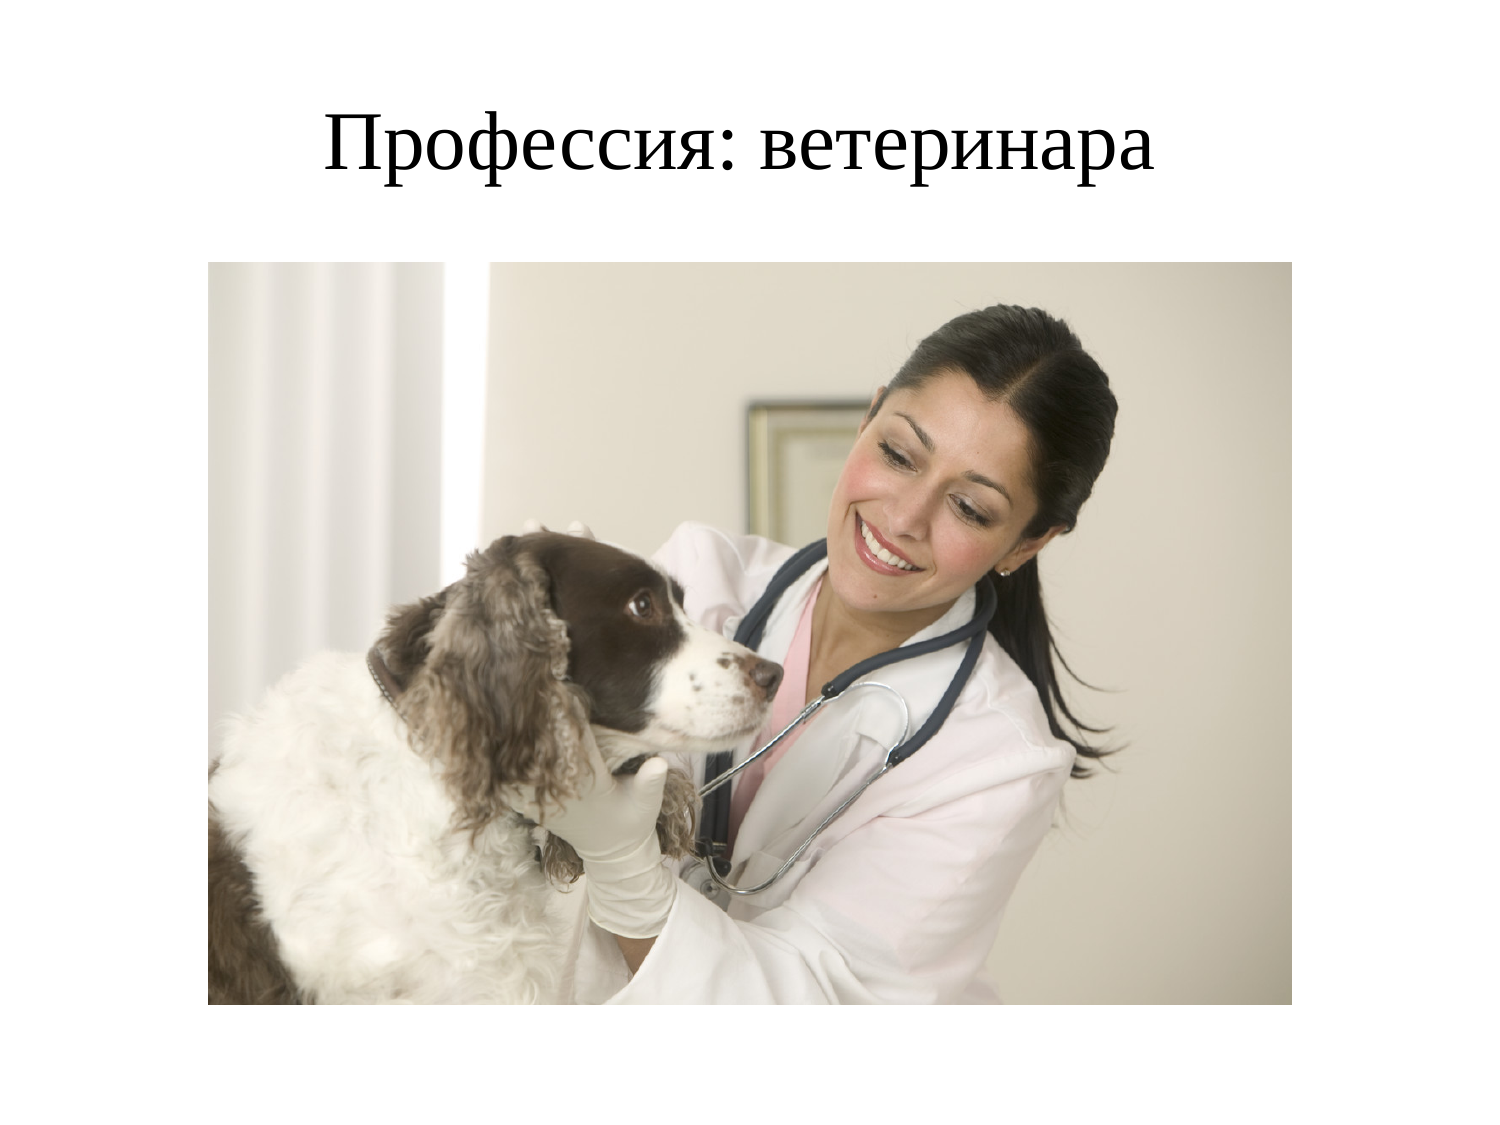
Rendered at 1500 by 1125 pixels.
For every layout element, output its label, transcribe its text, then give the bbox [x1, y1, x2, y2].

title Профессия: ветеринара [64, 42, 1415, 231]
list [208, 262, 1292, 1006]
